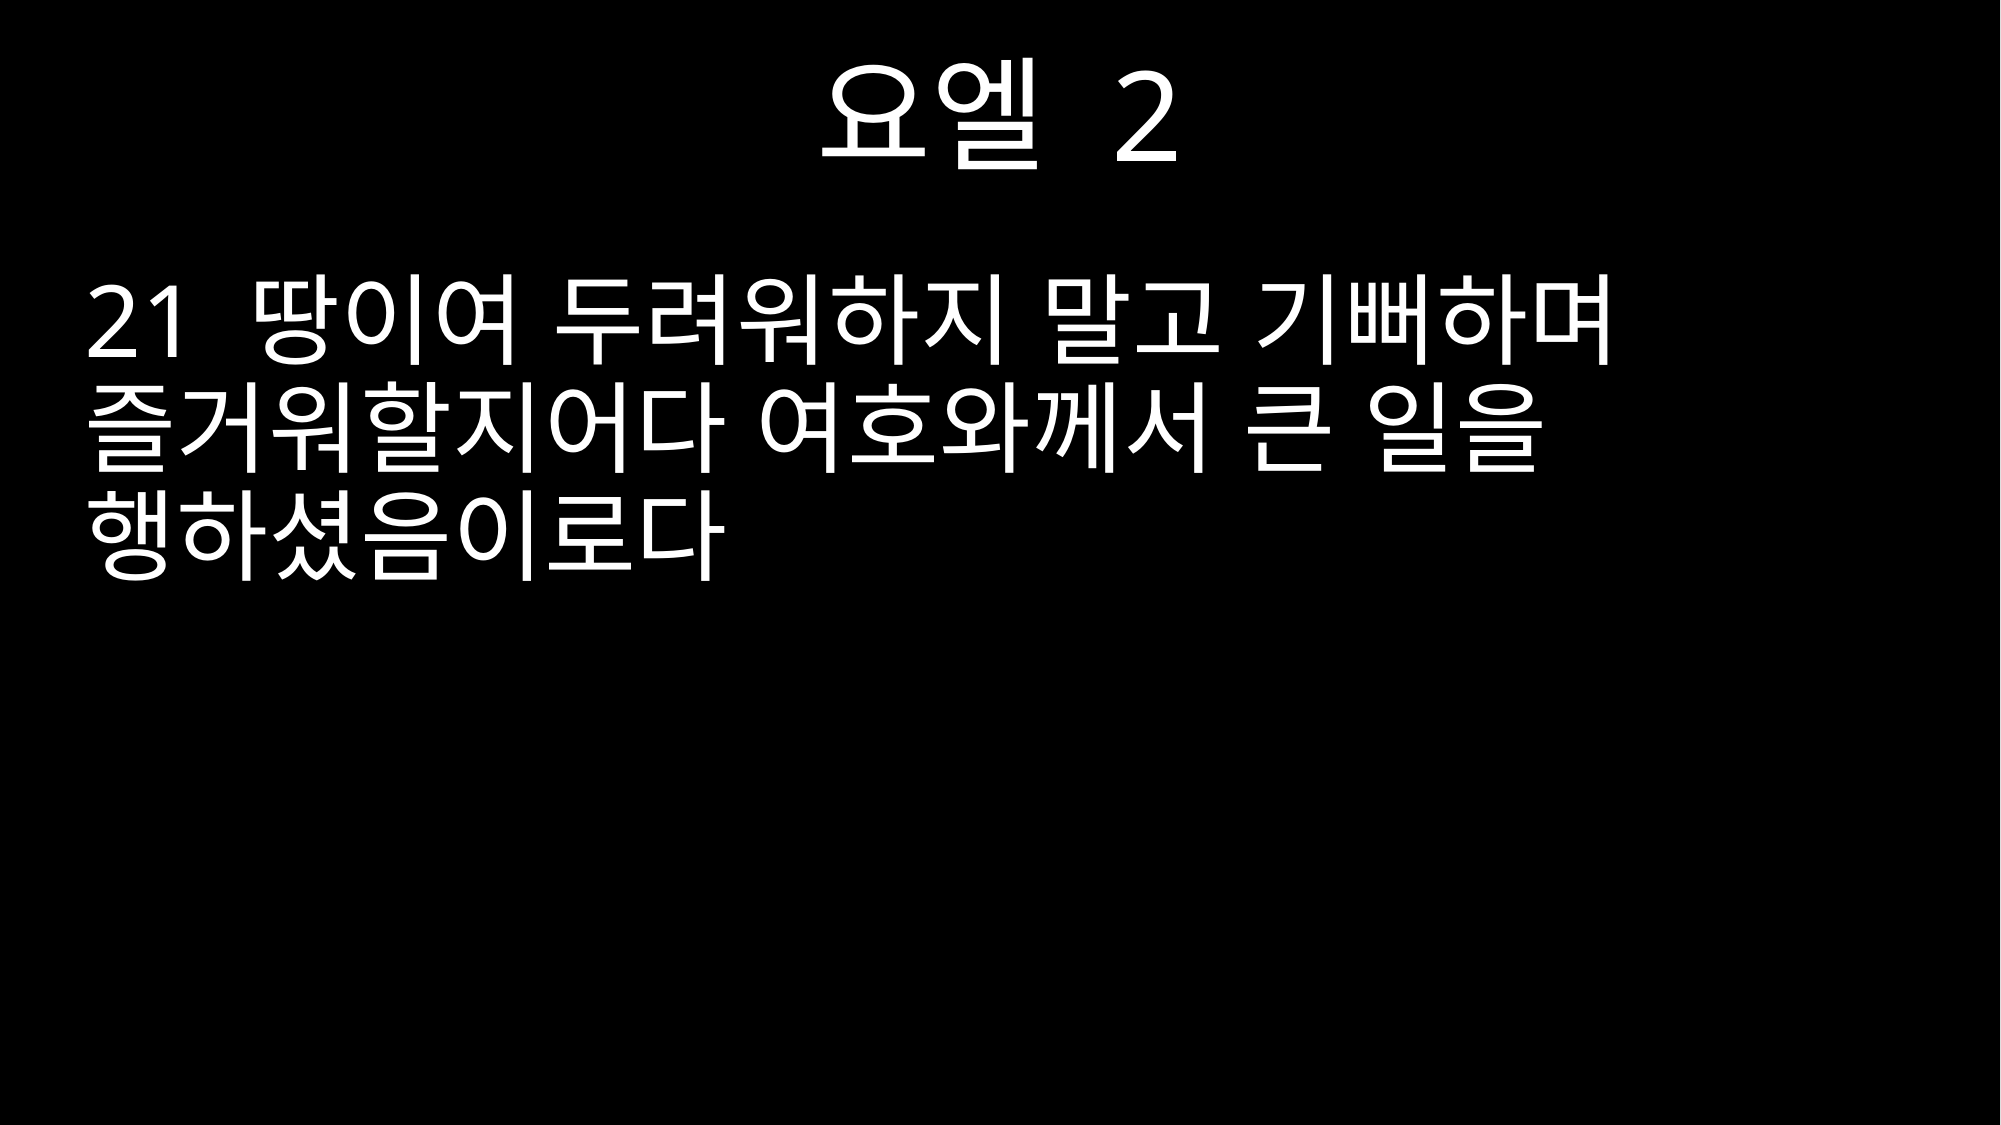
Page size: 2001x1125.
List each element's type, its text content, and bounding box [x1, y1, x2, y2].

footer 요엘 2 [0, 32, 2000, 192]
picture [0, 0, 2001, 1125]
list 21 땅이여 두려워하지 말고 기뻐하며 즐거워할지어다 여호와께서 큰 일을 행하셨음이로다 [69, 263, 1953, 423]
